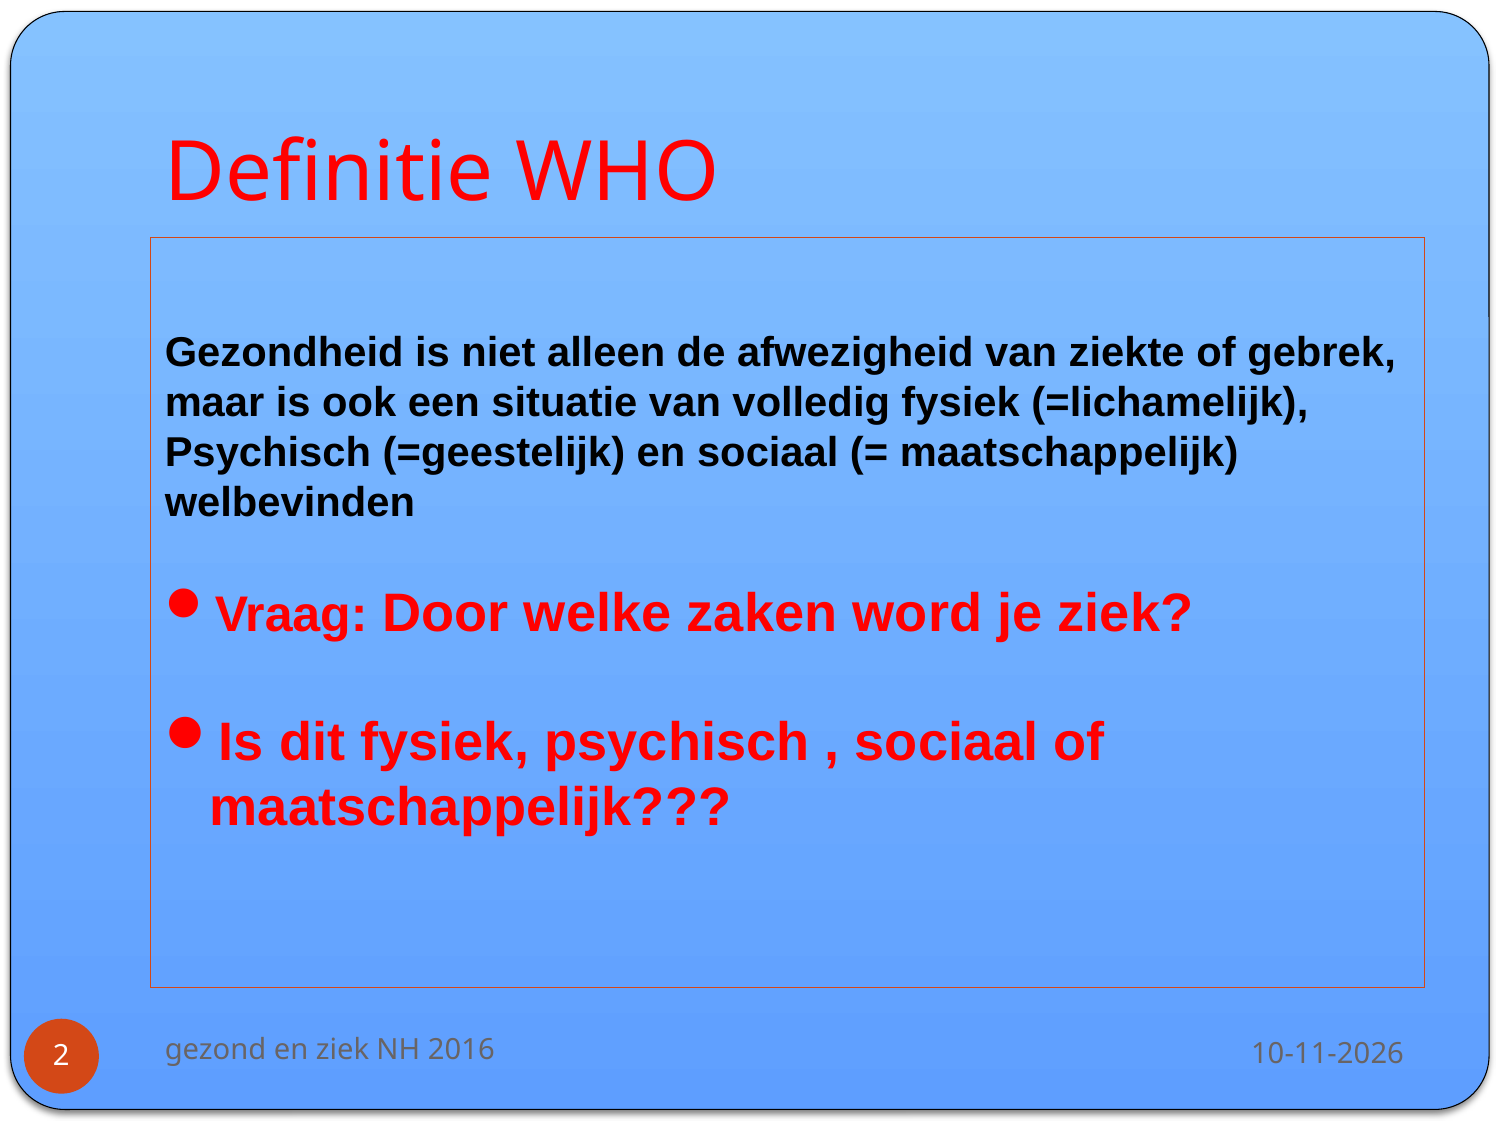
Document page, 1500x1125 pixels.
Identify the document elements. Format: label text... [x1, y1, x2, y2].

title Definitie WHO [150, 45, 1425, 233]
slide_number 2 [23, 1018, 99, 1094]
footer gezond en ziek NH 2016 [150, 1012, 800, 1088]
list Gezondheid is niet alleen de afwezigheid van ziekte of gebrek, maar is ook een situatie van volledig fysiek (=lichamelijk), Psychisch (=geestelijk) en sociaal (= maatschappelijk) welbevinden Vraag: Door welke zaken word je ziek? Is dit fysiek, psychisch , sociaal of maatschappelijk??? [150, 237, 1425, 988]
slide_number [1012, 1015, 1419, 1094]
